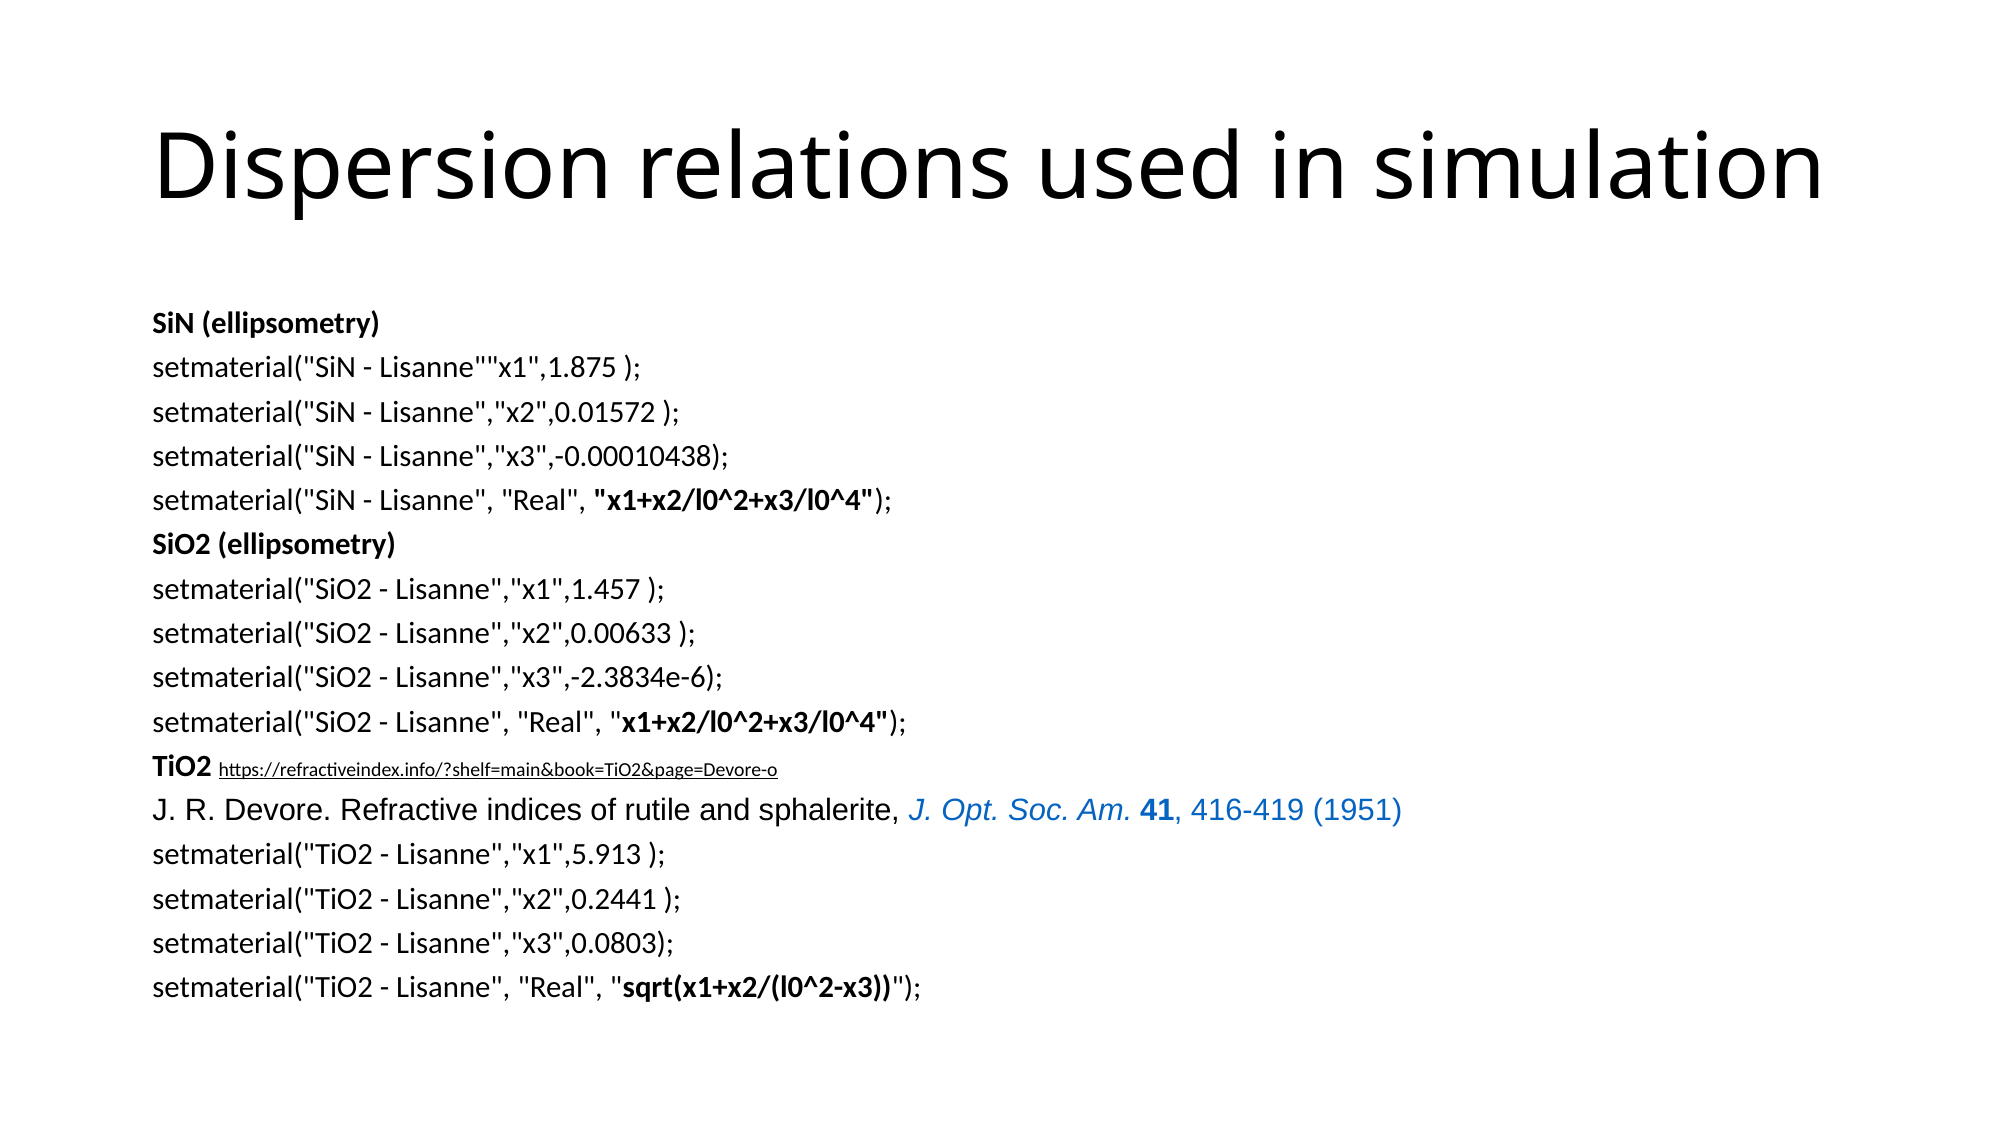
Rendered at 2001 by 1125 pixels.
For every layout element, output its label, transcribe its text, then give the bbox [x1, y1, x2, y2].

list SiN (ellipsometry) setmaterial("SiN - Lisanne""x1",1.875 ); setmaterial("SiN - Lisanne","x2",0.01572 ); setmaterial("SiN - Lisanne","x3",-0.00010438); setmaterial("SiN - Lisanne", "Real", "x1+x2/l0^2+x3/l0^4"); SiO2 (ellipsometry) setmaterial("SiO2 - Lisanne","x1",1.457 ); setmaterial("SiO2 - Lisanne","x2",0.00633 ); setmaterial("SiO2 - Lisanne","x3",-2.3834e-6); setmaterial("SiO2 - Lisanne", "Real", "x1+x2/l0^2+x3/l0^4"); TiO2 https://refractiveindex.info/?shelf=main&book=TiO2&page=Devore-o J. R. Devore. Refractive indices of rutile and sphalerite, J. Opt. Soc. Am. 41, 416-419 (1951) setmaterial("TiO2 - Lisanne","x1",5.913 ); setmaterial("TiO2 - Lisanne","x2",0.2441 ); setmaterial("TiO2 - Lisanne","x3",0.0803); setmaterial("TiO2 - Lisanne", "Real", "sqrt(x1+x2/(l0^2-x3))"); [137, 299, 1863, 1014]
title Dispersion relations used in simulation [137, 59, 1863, 278]
